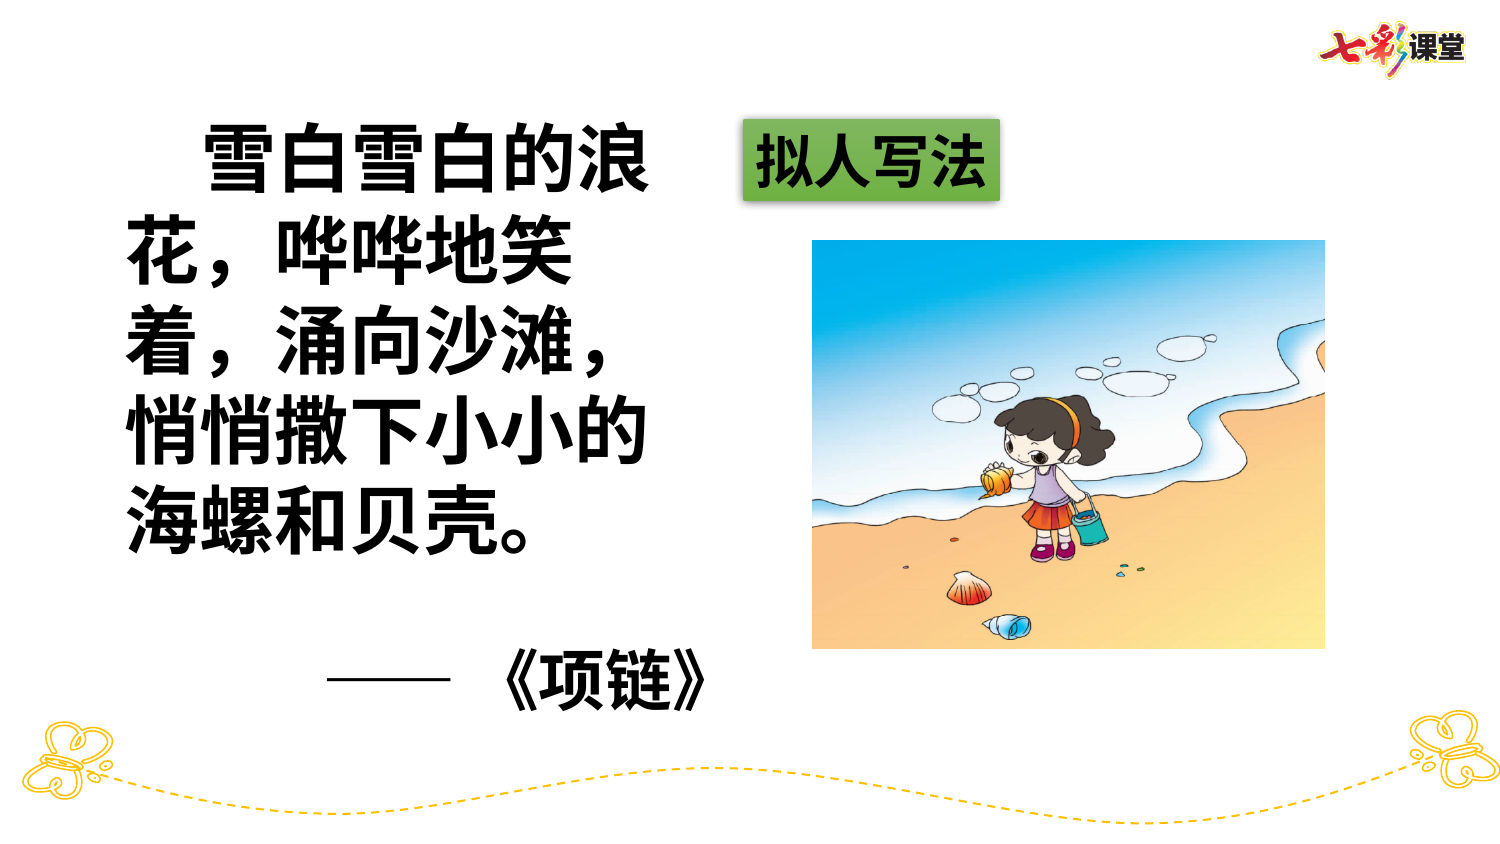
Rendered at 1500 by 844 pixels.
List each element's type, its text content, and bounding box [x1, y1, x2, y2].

text_box 拟人写法 [743, 119, 1000, 201]
text_box 雪白雪白的浪花，哗哗地笑着，涌向沙滩，悄悄撒下小小的海螺和贝壳。 [113, 98, 681, 570]
picture [812, 240, 1325, 649]
picture [1316, 20, 1468, 80]
text_box ——《项链》 [311, 633, 751, 725]
